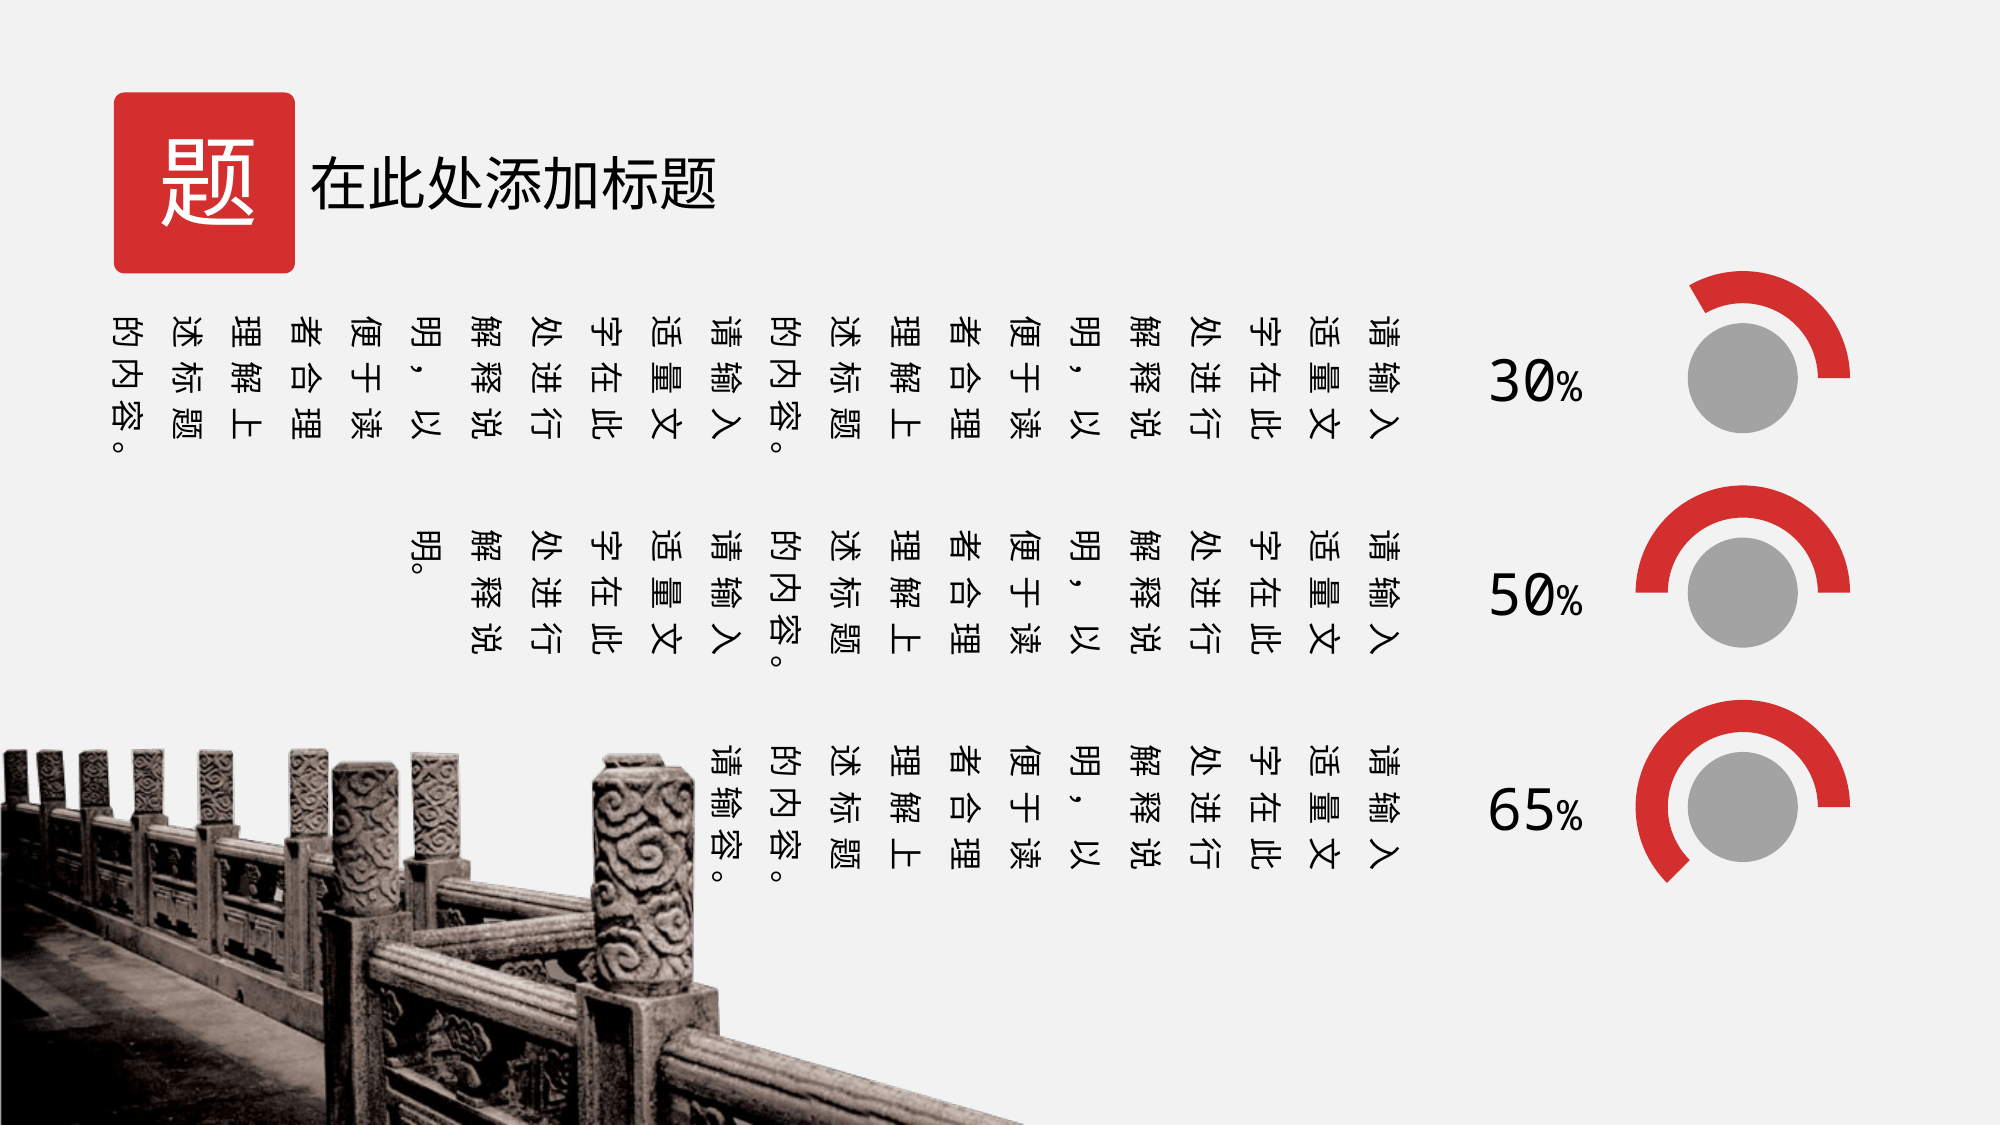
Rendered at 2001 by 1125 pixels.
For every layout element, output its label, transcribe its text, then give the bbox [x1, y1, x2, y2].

text_box 请输入适量文字在此处进行解释说明，以便于读者合理理解上述标题的内容。请输入适量文字在此处进行解释说明。 [676, 515, 1434, 671]
text_box [1634, 698, 1852, 885]
text_box [1686, 536, 1799, 649]
text_box [1686, 322, 1799, 435]
text_box [1634, 484, 1852, 594]
picture [0, 748, 1025, 1125]
text_box 65% [1452, 764, 1617, 849]
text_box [113, 92, 295, 274]
text_box [1686, 750, 1799, 864]
text_box 30% [1452, 335, 1617, 421]
text_box 请输入适量文字在此处进行解释说明，以便于读者合理理解上述标题的内容。请输入适量文字在此处进行解释说明，以便于读者合理理解上述标题的内容。 [433, 300, 1434, 456]
text_box 请输入适量文字在此处进行解释说明，以便于读者合理理解上述标题的内容。请输容。 [857, 730, 1434, 886]
text_box [1687, 270, 1852, 380]
text_box 在此处添加标题 [295, 140, 767, 225]
text_box 50% [1452, 549, 1617, 635]
